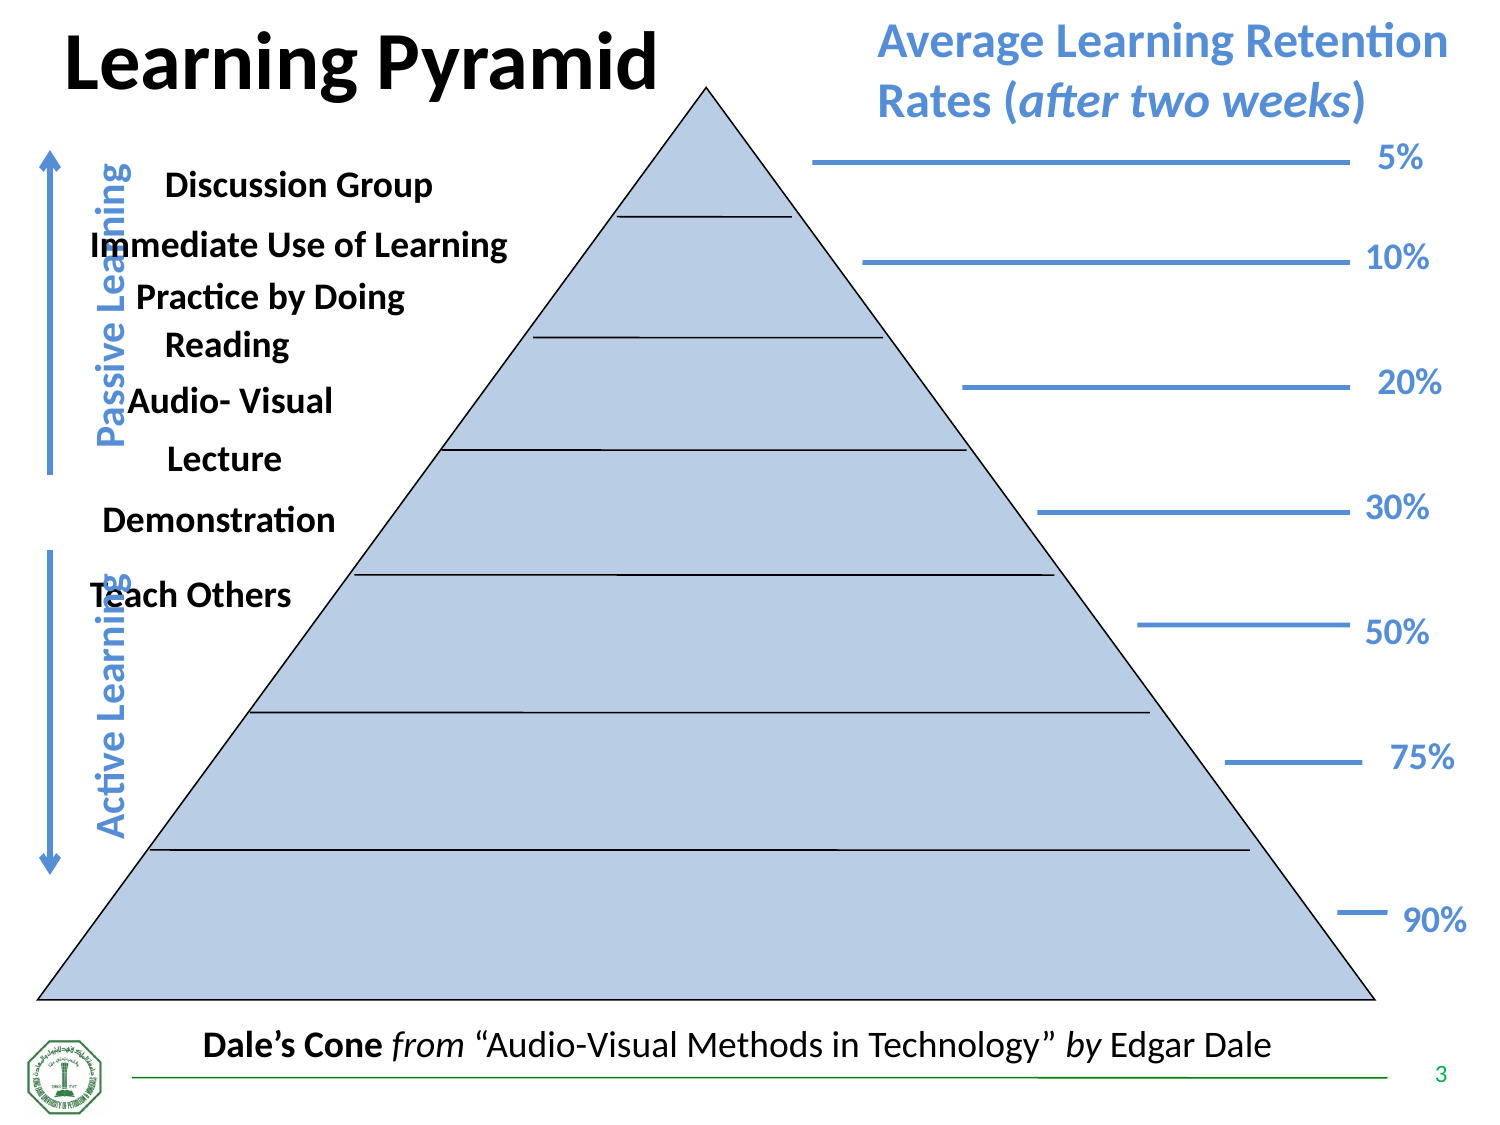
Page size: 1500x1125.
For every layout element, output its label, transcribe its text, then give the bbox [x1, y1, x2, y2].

text_box Discussion Group [150, 152, 475, 212]
text_box Teach Others [140, 562, 313, 623]
text_box 10% [1350, 224, 1475, 285]
text_box Passive Learning [75, 273, 140, 501]
slide_number 3 [1387, 1042, 1463, 1103]
text_box Lecture [149, 437, 300, 475]
picture [25, 1038, 110, 1117]
text_box Dale’s Cone from “Audio-Visual Methods in Technology” by Edgar Dale [125, 1012, 1350, 1073]
text_box 50% [1350, 599, 1475, 660]
text_box Reading [150, 325, 350, 368]
text_box 20% [1362, 349, 1500, 410]
text_box Demonstration [87, 487, 388, 548]
text_box 30% [1350, 474, 1475, 535]
text_box 5% [1362, 124, 1463, 185]
text_box 90% [1387, 887, 1500, 948]
text_box [37, 87, 1375, 1000]
text_box Average Learning Retention Rates (after two weeks) [862, 0, 1488, 135]
text_box Audio- Visual [140, 368, 388, 429]
text_box Active Learning [75, 512, 140, 901]
text_box Immediate Use of Learning [74, 212, 525, 273]
text_box Passive Learning [75, 112, 140, 212]
text_box 75% [1374, 724, 1500, 785]
title Learning Pyramid [37, 0, 688, 125]
text_box Practice by Doing [140, 273, 438, 325]
